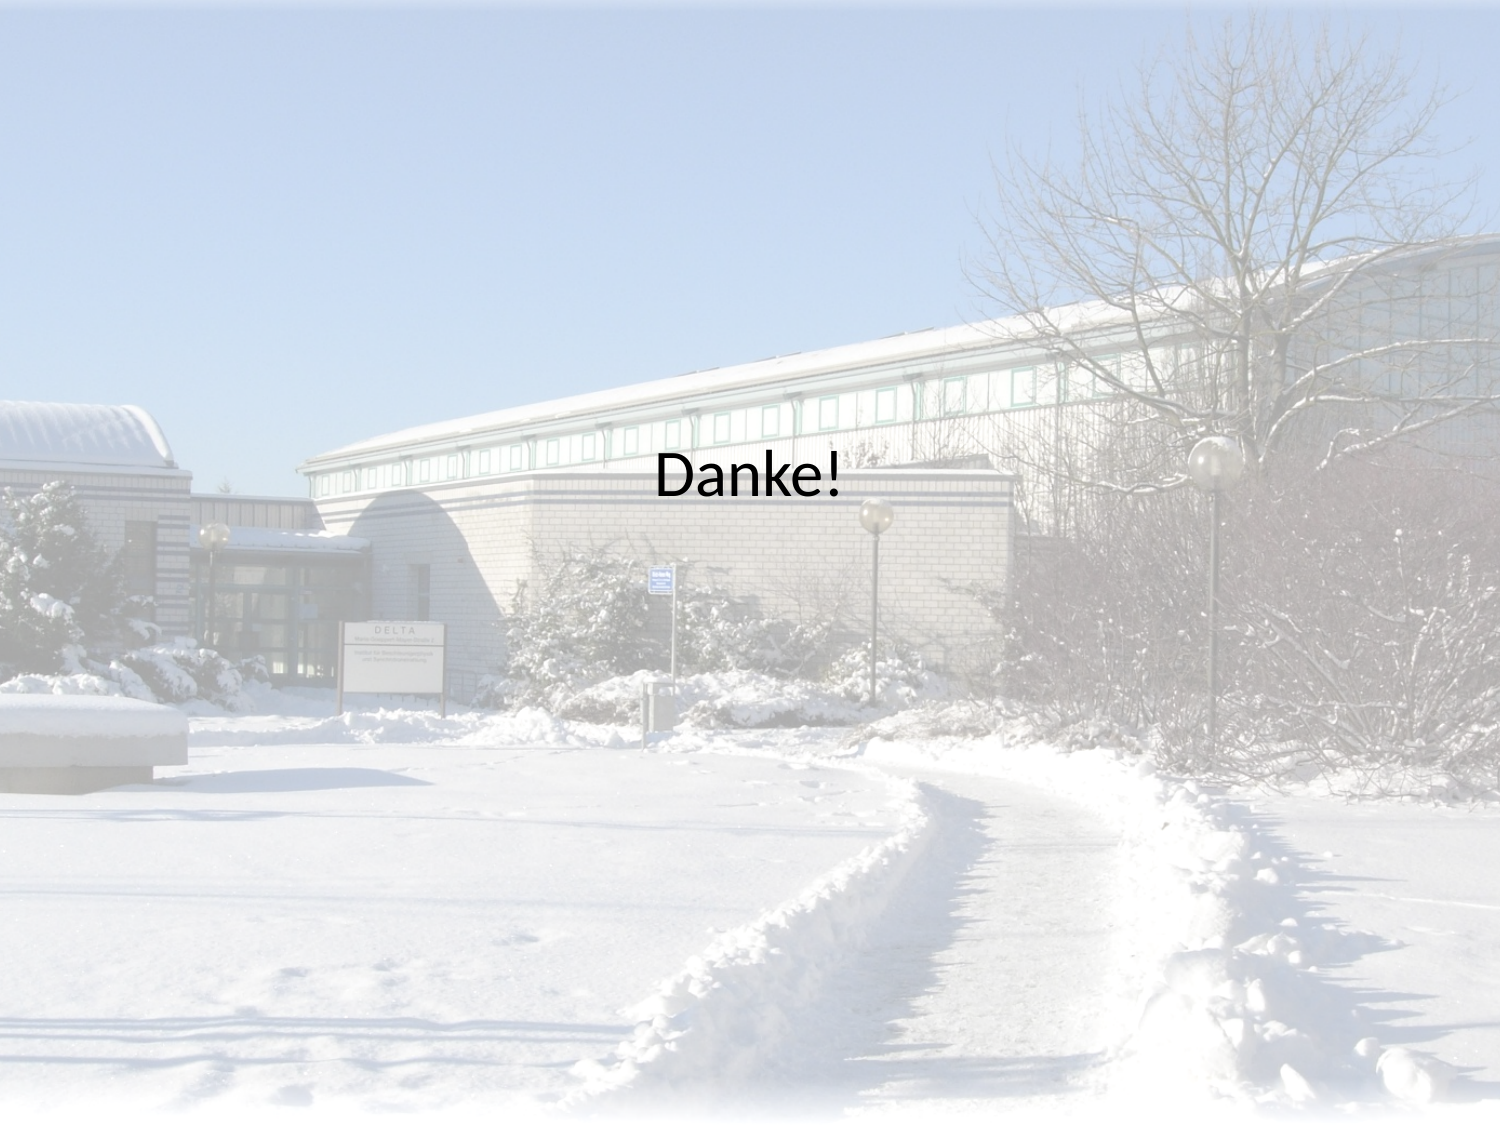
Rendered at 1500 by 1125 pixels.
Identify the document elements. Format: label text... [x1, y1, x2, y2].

title Danke! [112, 349, 1388, 591]
